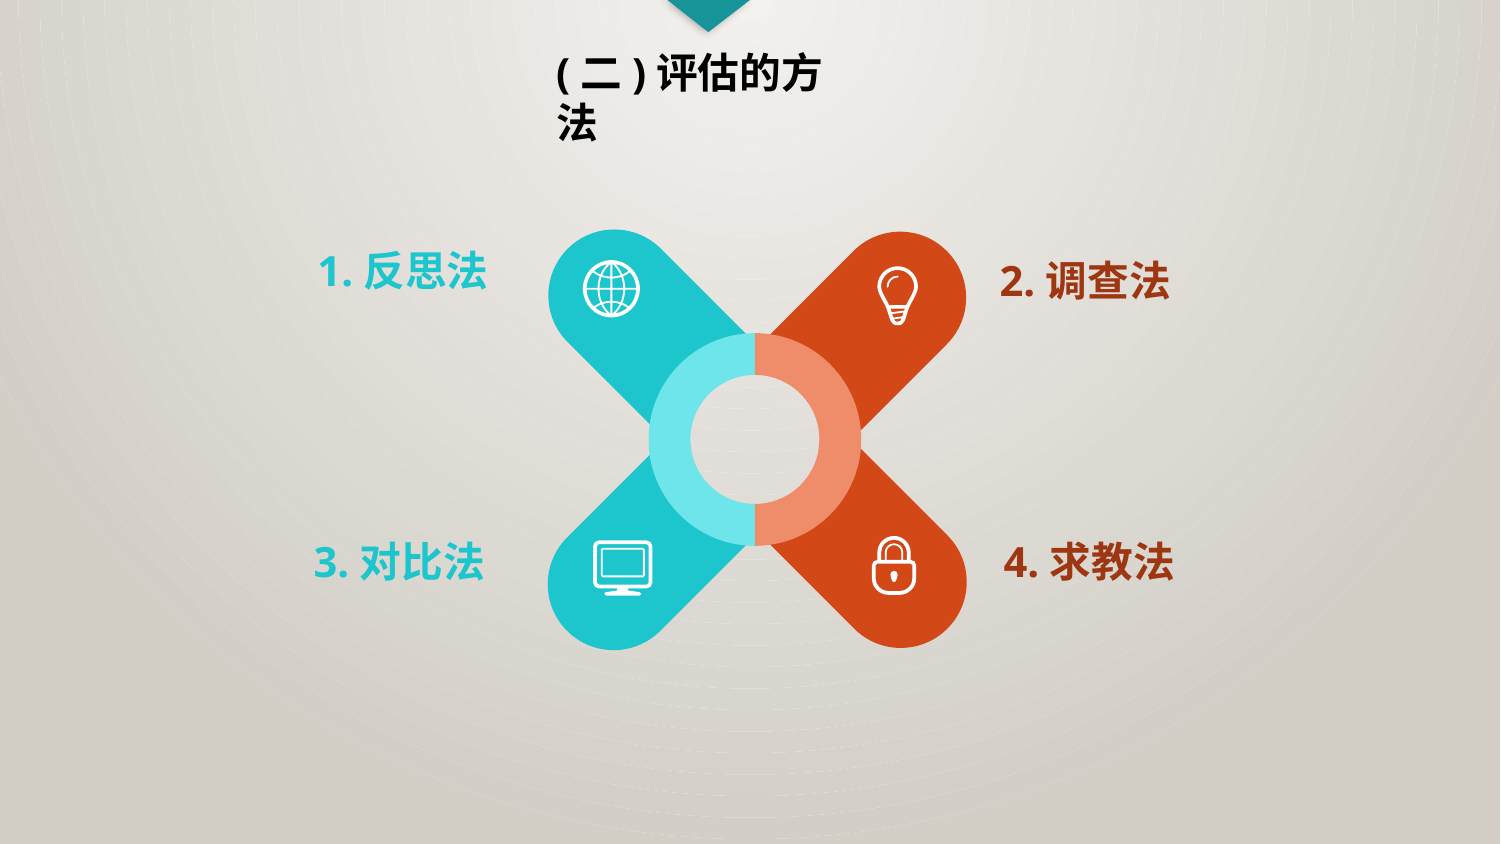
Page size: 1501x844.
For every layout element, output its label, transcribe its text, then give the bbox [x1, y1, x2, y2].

text_box [665, 0, 752, 34]
text_box (二)评估的方法 [541, 39, 877, 155]
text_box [877, 266, 918, 326]
text_box [770, 448, 967, 648]
text_box 1.反思法 [109, 212, 504, 303]
text_box 2.调查法 [984, 222, 1388, 313]
text_box 4.求教法 [988, 503, 1398, 594]
text_box 3.对比法 [105, 503, 500, 594]
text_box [871, 535, 917, 595]
text_box [770, 231, 967, 431]
text_box [754, 333, 862, 443]
text_box [547, 455, 746, 651]
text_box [593, 540, 653, 596]
text_box [582, 260, 640, 318]
text_box [754, 443, 862, 546]
text_box [548, 229, 746, 424]
text_box [648, 333, 754, 443]
text_box [648, 443, 754, 546]
